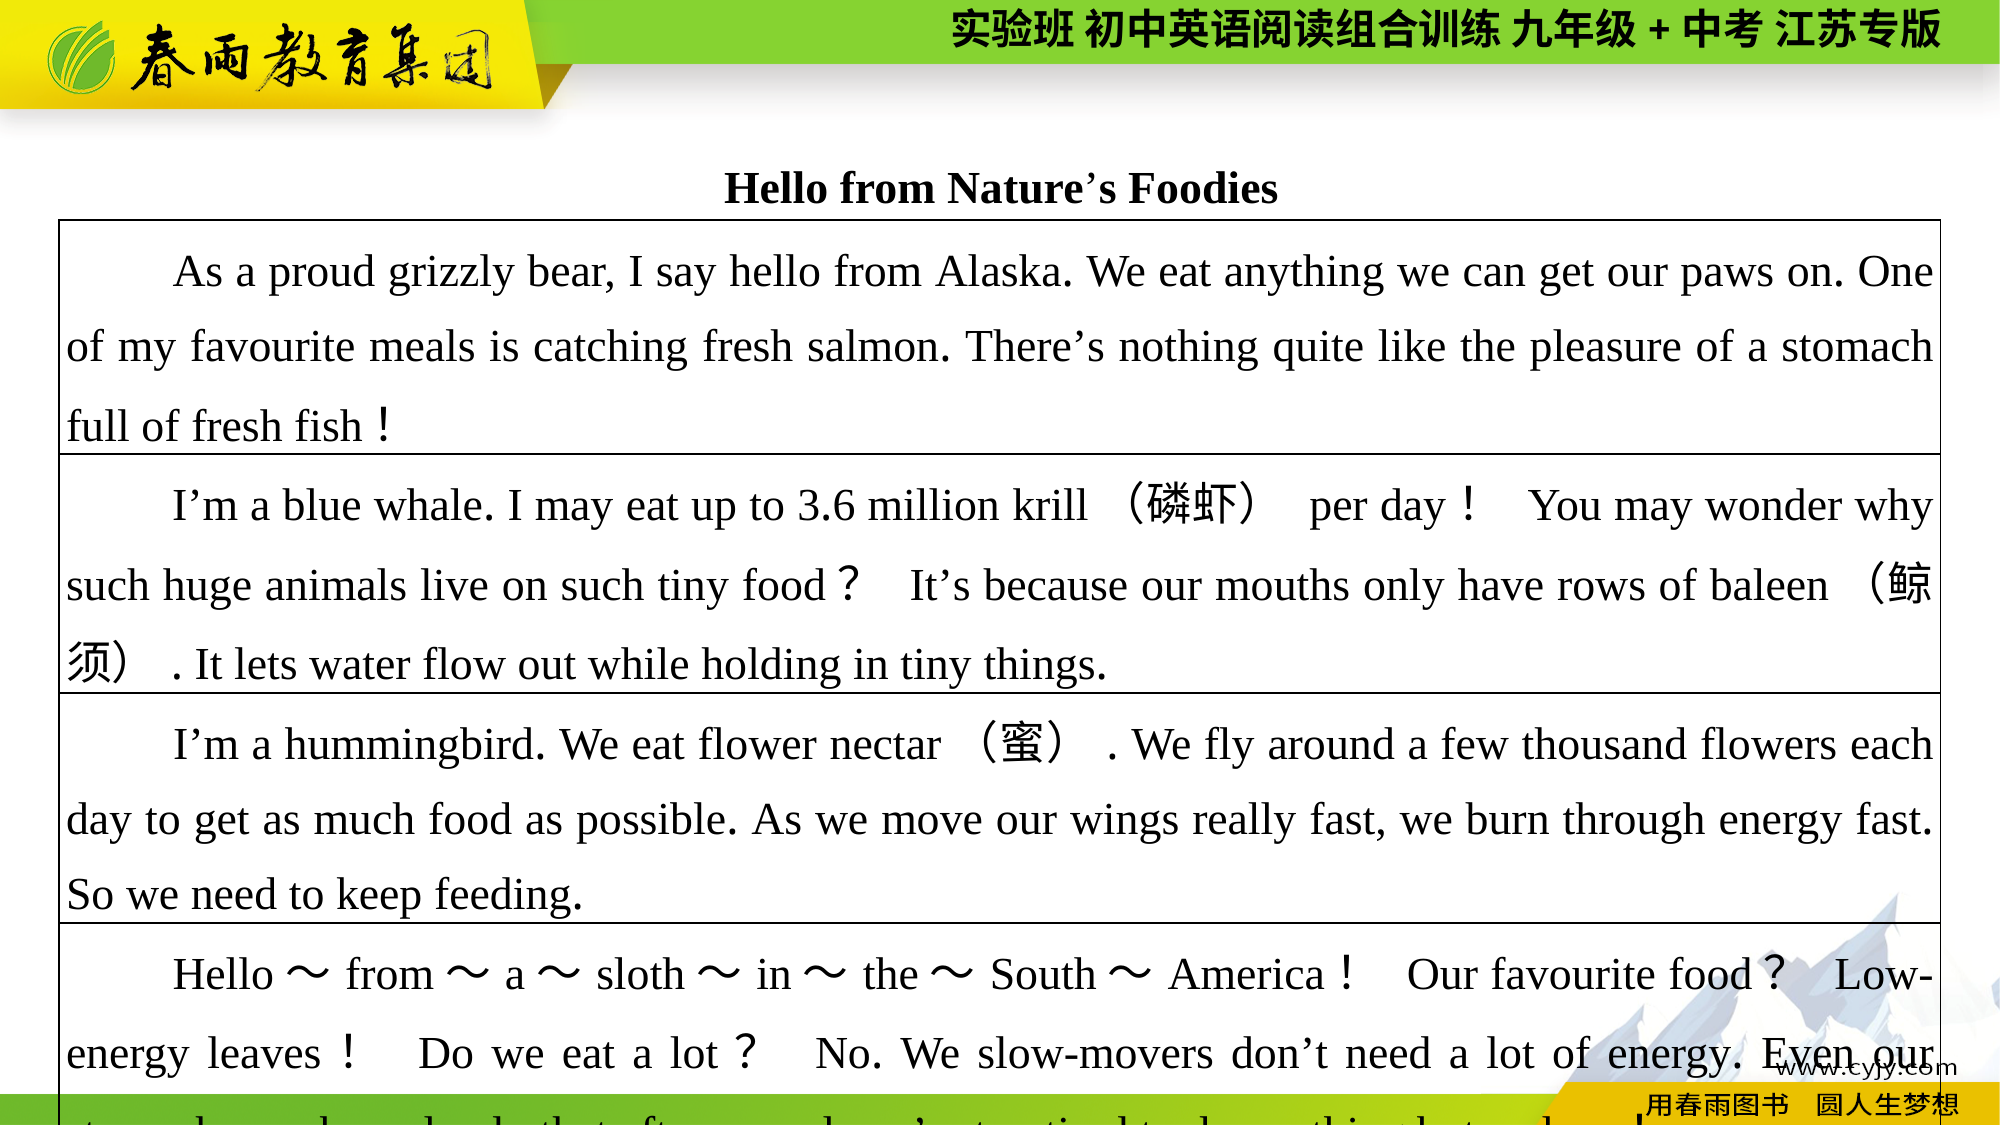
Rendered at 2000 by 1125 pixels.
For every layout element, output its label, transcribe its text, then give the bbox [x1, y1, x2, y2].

list Hello from Nature’s Foodies [59, 122, 1944, 211]
table_header As a proud grizzly bear, I say hello from Alaska. We eat anything we can get our paws on. One of my favourite meals is catching fresh salmon. There’s nothing quite like the pleasure of a stomach full of fresh fish！ [60, 221, 1940, 453]
table_cell I’m a blue whale. I may eat up to 3.6 million krill（磷虾） per day！ You may wonder why such huge animals live on such tiny food？ It’s because our mouths only have rows of baleen（鲸须）. It lets water flow out while holding in tiny things. [60, 455, 1940, 692]
picture [0, 0, 2000, 1125]
table_cell Hello～from～a～sloth～in～the～South～America！ Our favourite food？ Low-energy leaves！ Do we eat a lot？ No. We slow-movers don’t need a lot of energy. Even our stomachs work so slowly that after a meal, we’re too tired to do anything but... sleep！ [60, 924, 1940, 1125]
table_cell I’m a hummingbird. We eat flower nectar（蜜）. We fly around a few thousand flowers each day to get as much food as possible. As we move our wings really fast, we burn through energy fast. So we need to keep feeding. [60, 694, 1940, 922]
